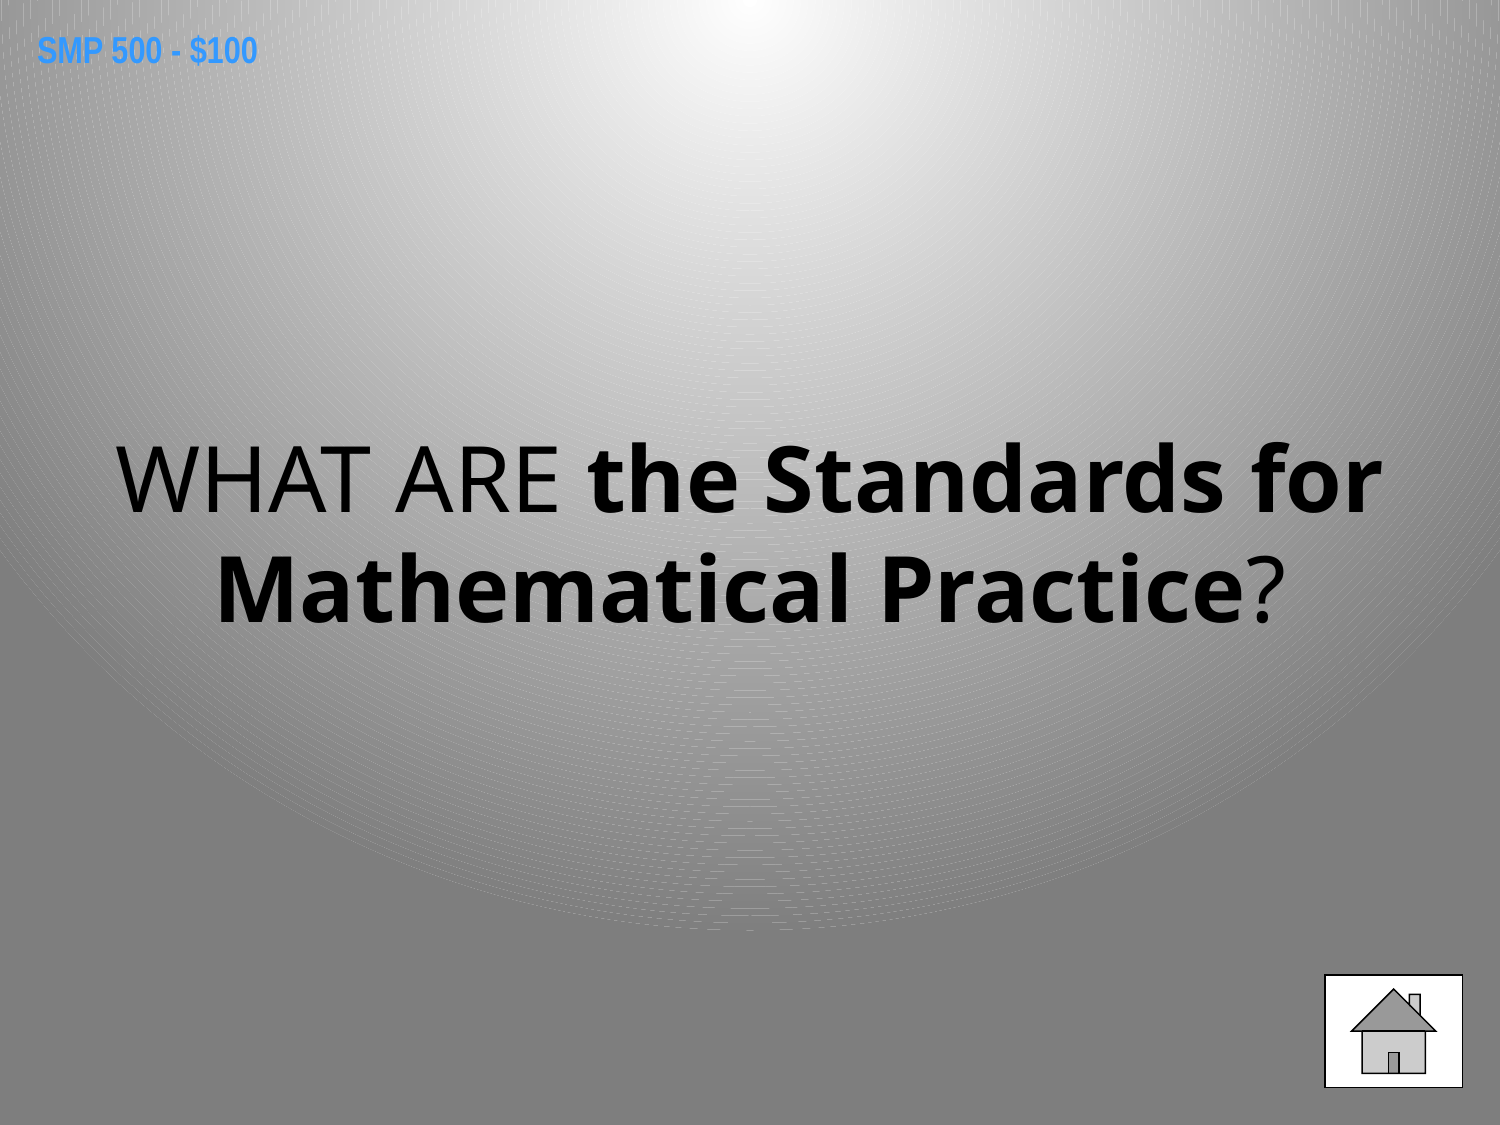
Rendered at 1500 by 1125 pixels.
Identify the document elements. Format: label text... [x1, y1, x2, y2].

text_box [1324, 975, 1463, 1088]
text_box SMP 500 - $100 [22, 18, 1025, 94]
text_box WHAT ARE the Standards for Mathematical Practice? [74, 162, 1425, 900]
